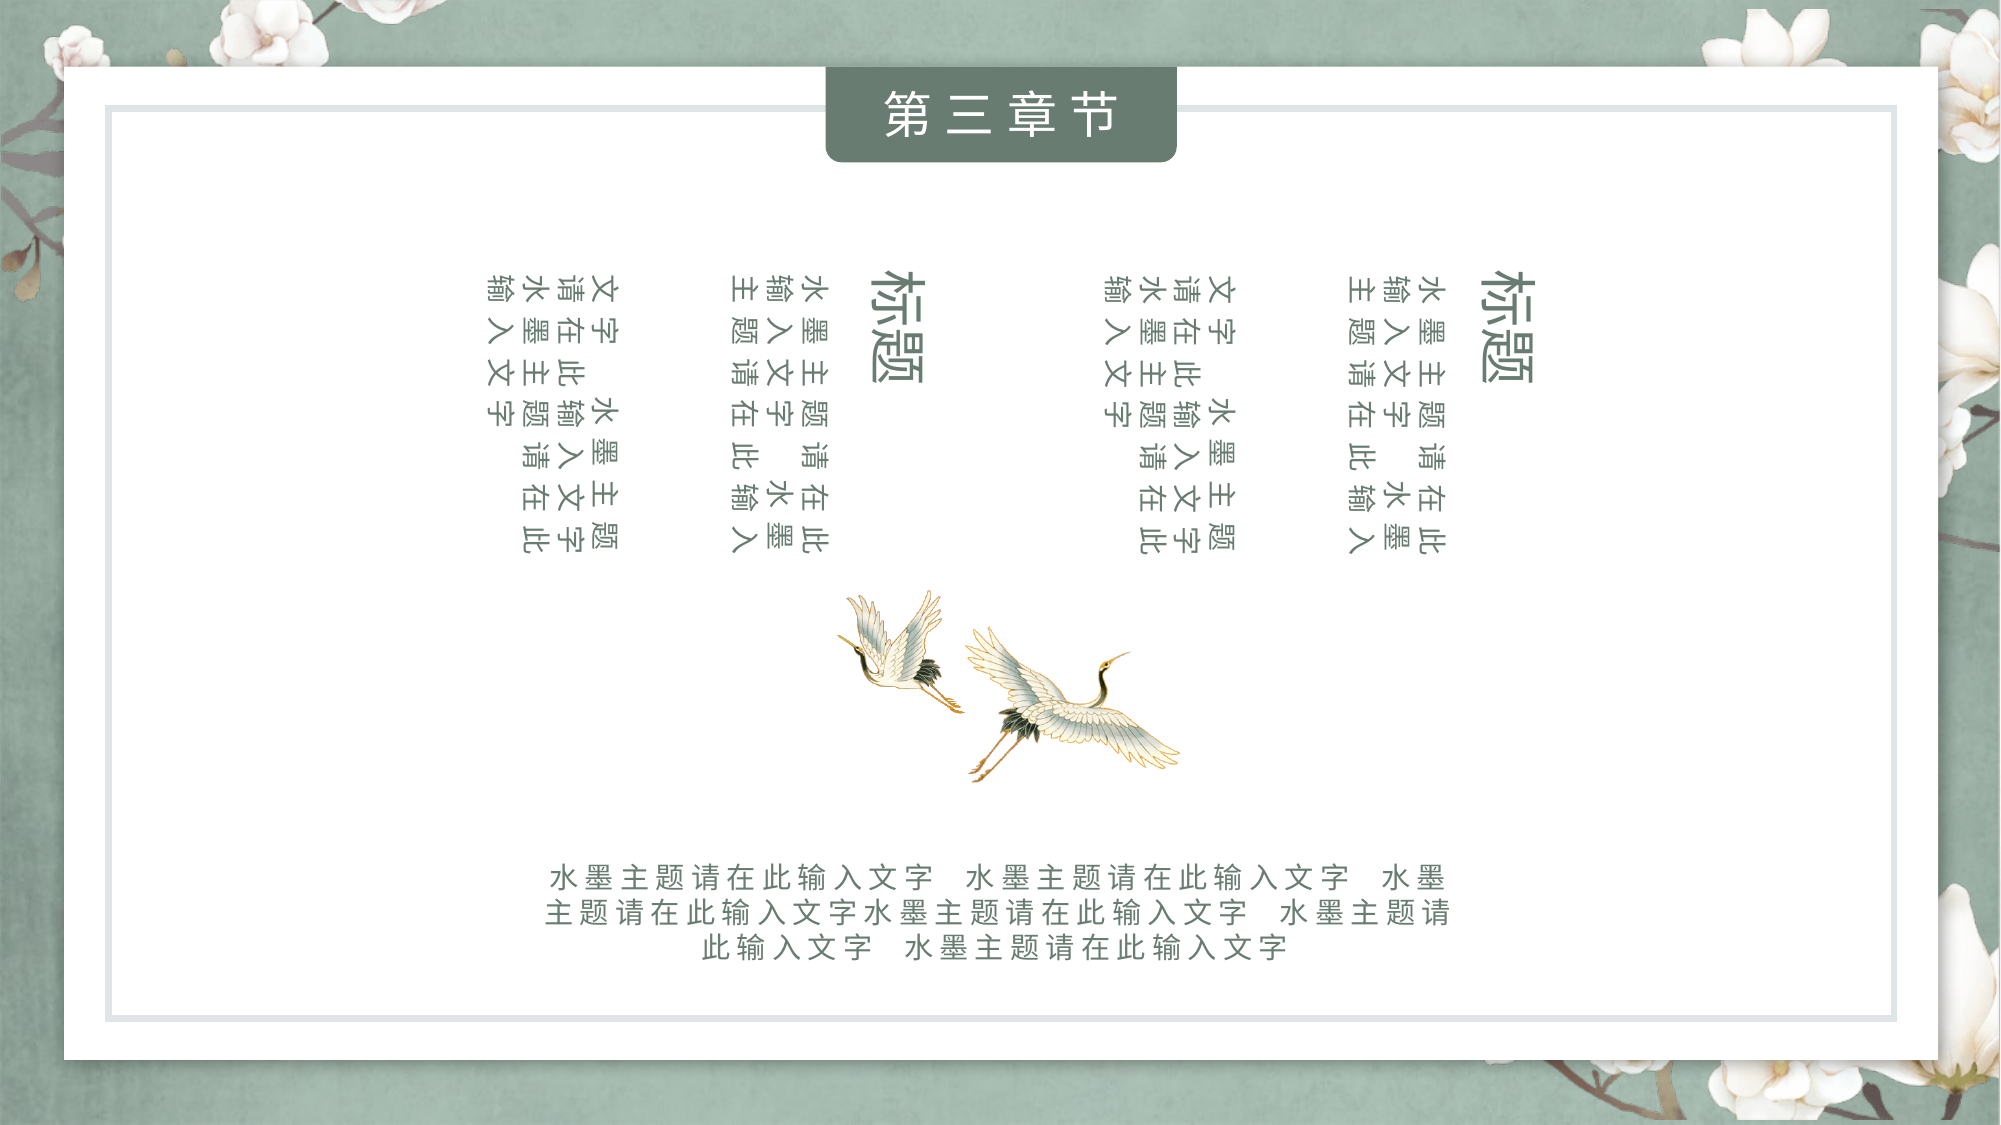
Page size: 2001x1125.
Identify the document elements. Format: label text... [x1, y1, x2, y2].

text_box 水墨主题请在此 输入文字 水墨 主题请在此输入 文字 水墨主题 请在此输入文字 水墨主题请在此 输入文字 [1074, 260, 1459, 609]
picture [0, 0, 2001, 1125]
text_box 水墨主题请在此 输入文字 水墨 主题请在此输入 文字 水墨主题 请在此输入文字 水墨主题请在此 输入文字 [457, 259, 842, 608]
text_box 标题 [1451, 254, 1553, 398]
text_box 标题 [841, 254, 943, 398]
text_box 水墨主题请在此输入文字 水墨主题请在此输入文字 水墨主题请在此输入文字水墨主题请在此输入文字 水墨主题请此输入文字 水墨主题请在此输入文字 [521, 852, 1482, 972]
